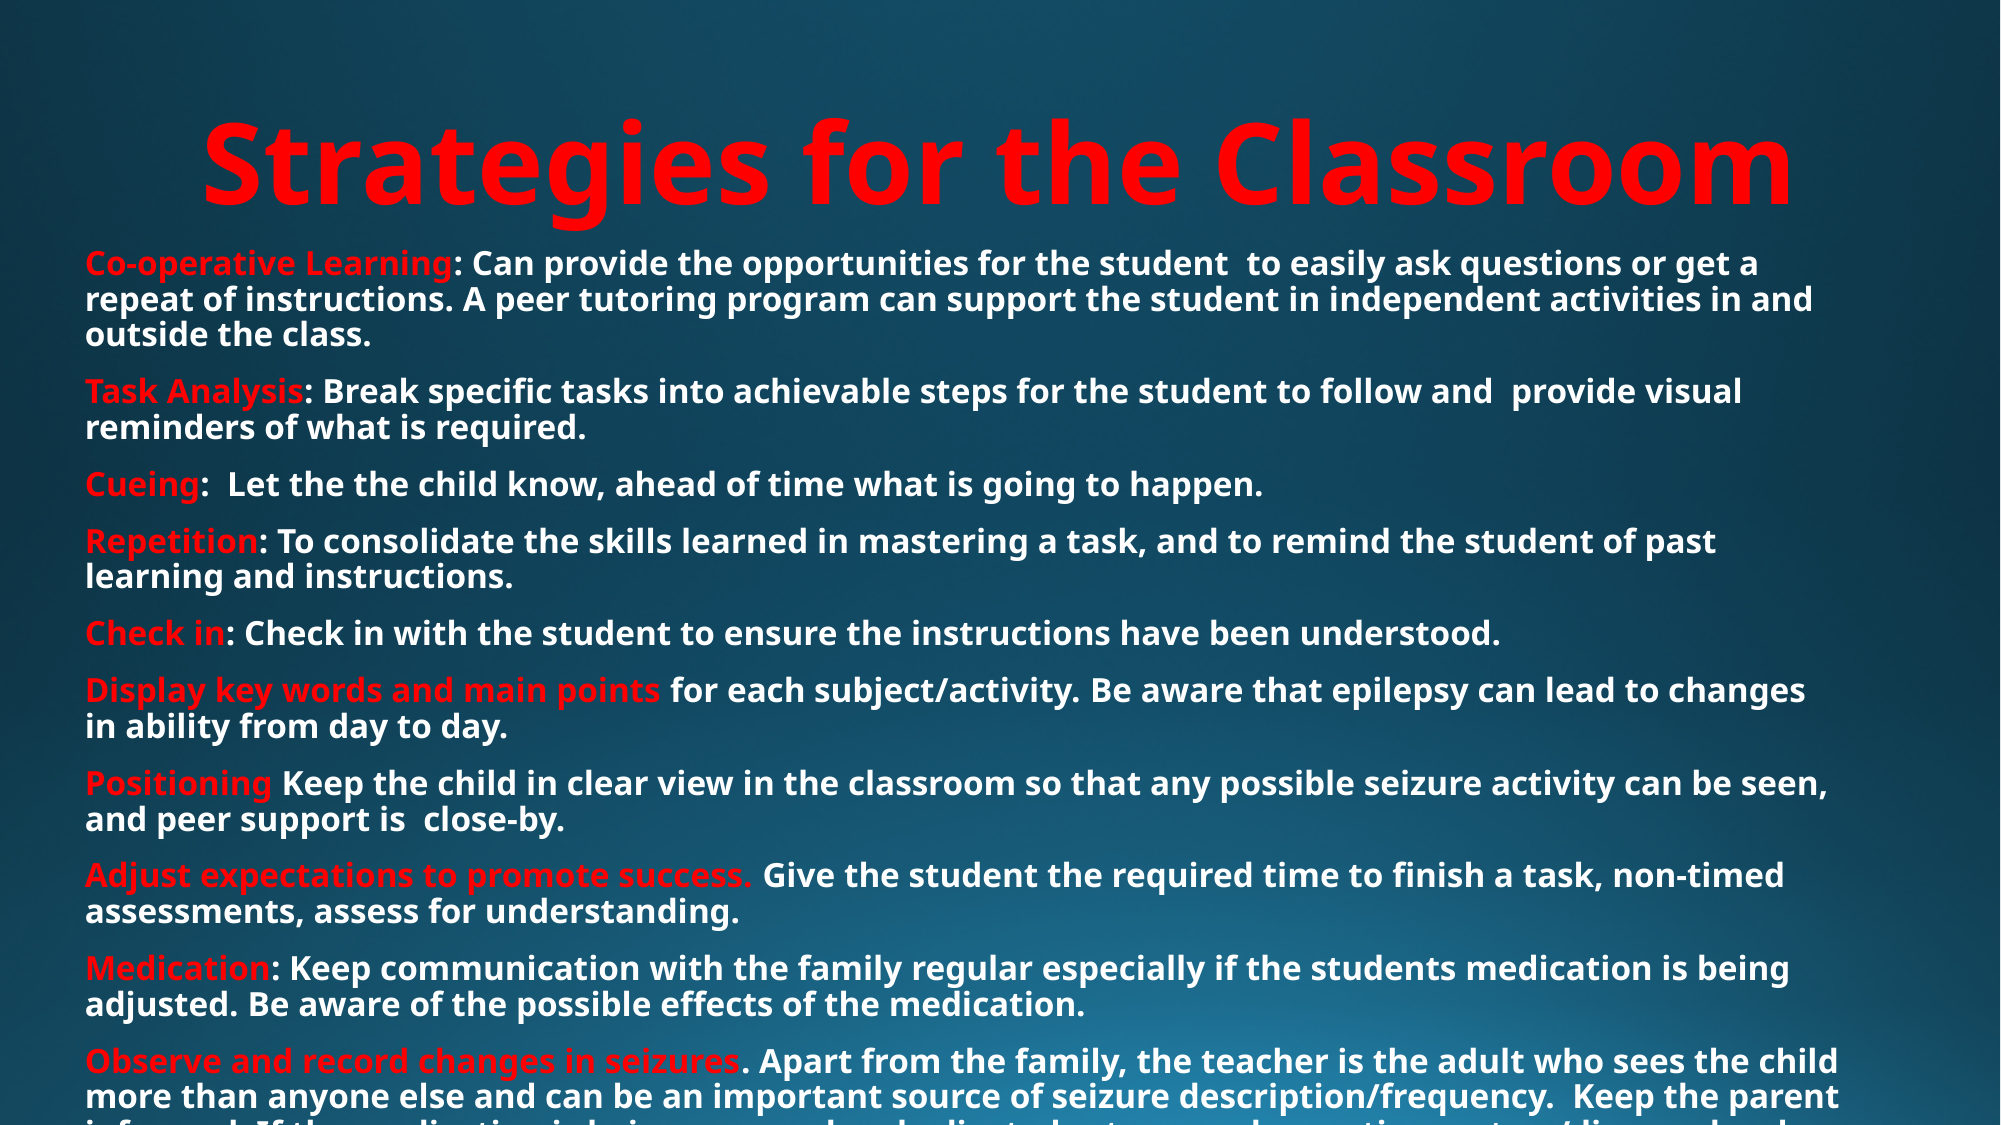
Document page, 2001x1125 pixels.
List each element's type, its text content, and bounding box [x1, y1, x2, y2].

picture [0, 0, 2001, 1125]
list Co-operative Learning: Can provide the opportunities for the student to easily ask questions or get a repeat of instructions. A peer tutoring program can support the student in independent activities in and outside the class. Task Analysis: Break specific tasks into achievable steps for the student to follow and provide visual reminders of what is required. Cueing: Let the the child know, ahead of time what is going to happen. Repetition: To consolidate the skills learned in mastering a task, and to remind the student of past learning and instructions. Check in: Check in with the student to ensure the instructions have been understood. Display key words and main points for each subject/activity. Be aware that epilepsy can lead to changes in ability from day to day. Positioning Keep the child in clear view in the classroom so that any possible seizure activity can be seen, and peer support is close-by. Adjust expectations to promote success. Give the student the required time to finish a task, non-timed assessments, assess for understanding. Medication: Keep communication with the family regular especially if the students medication is being adjusted. Be aware of the possible effects of the medication. Observe and record changes in seizures. Apart from the family, the teacher is the adult who sees the child more than anyone else and can be an important source of seizure description/frequency. Keep the parent informed. If the medication is being assessed and adjusted set up an observation system/diary so levels of absence are noted and can be used in specialist appointments. Safety: During activities such as swimming, camping, bike-riding, and tree climbing ensure that the student has suitable adult support and a safety plan is in place. [69, 238, 1863, 1084]
title Strategies for the Classroom [137, 59, 1863, 238]
